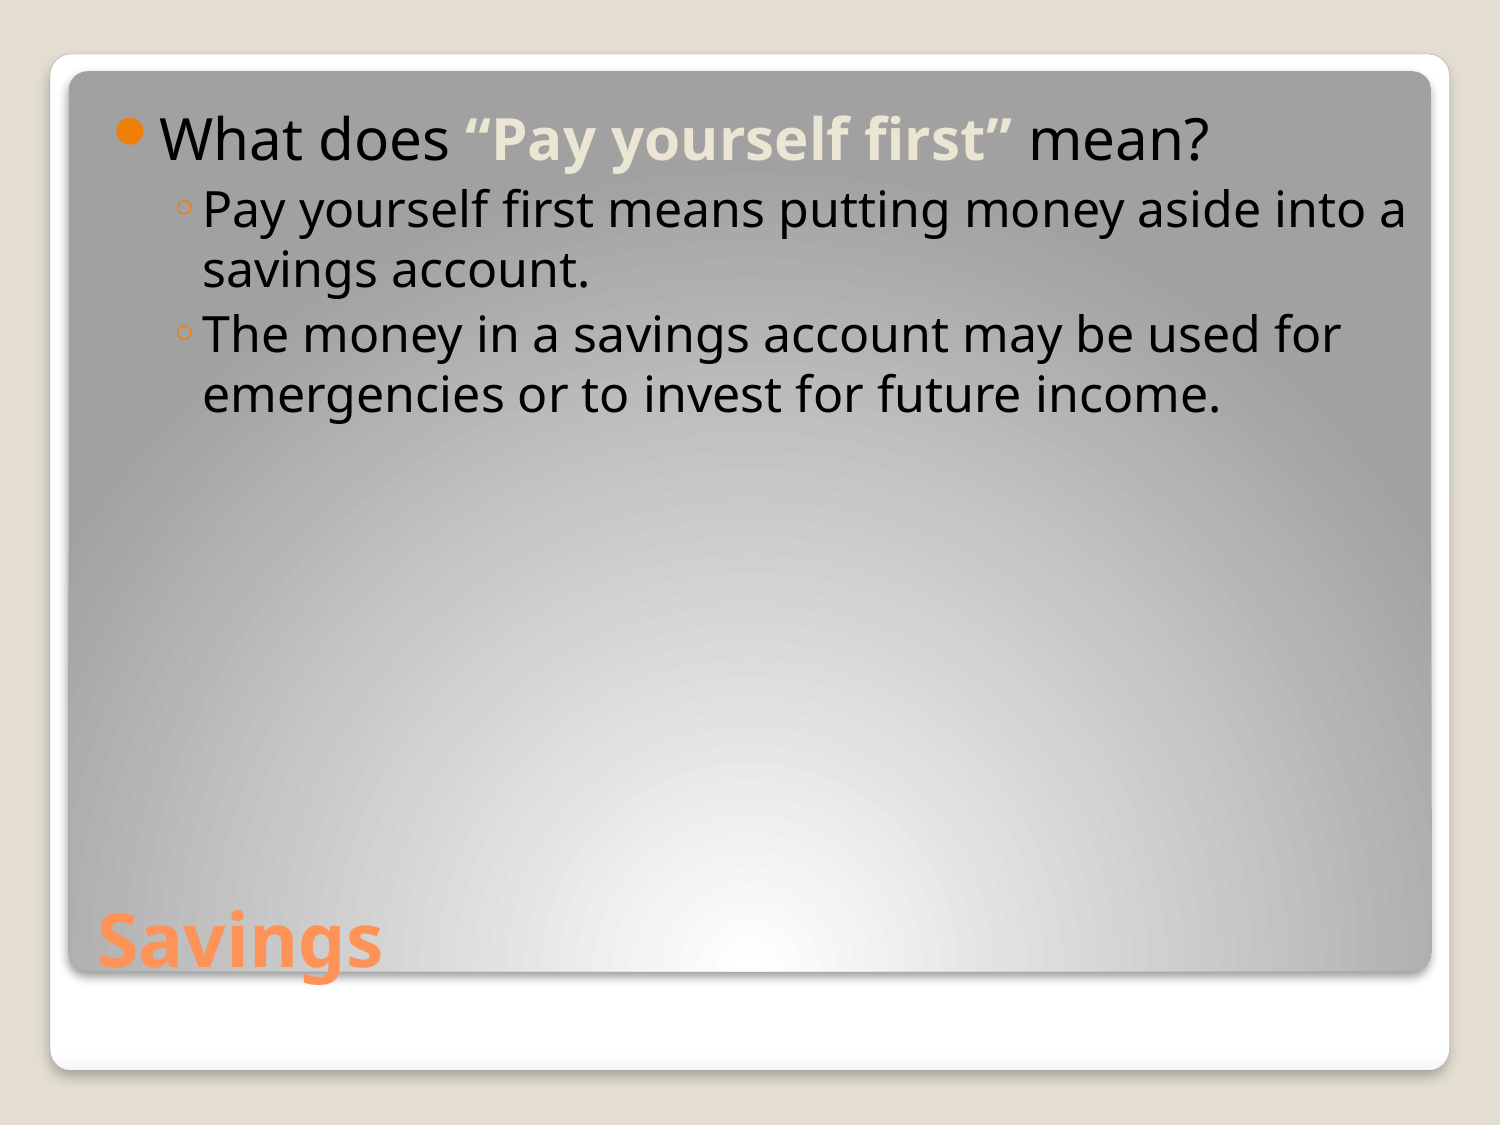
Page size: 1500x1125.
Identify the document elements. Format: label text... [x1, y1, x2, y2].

list What does “Pay yourself first” mean? Pay yourself first means putting money aside into a savings account. The money in a savings account may be used for emergencies or to invest for future income. [82, 86, 1425, 774]
title Savings [82, 817, 1425, 990]
